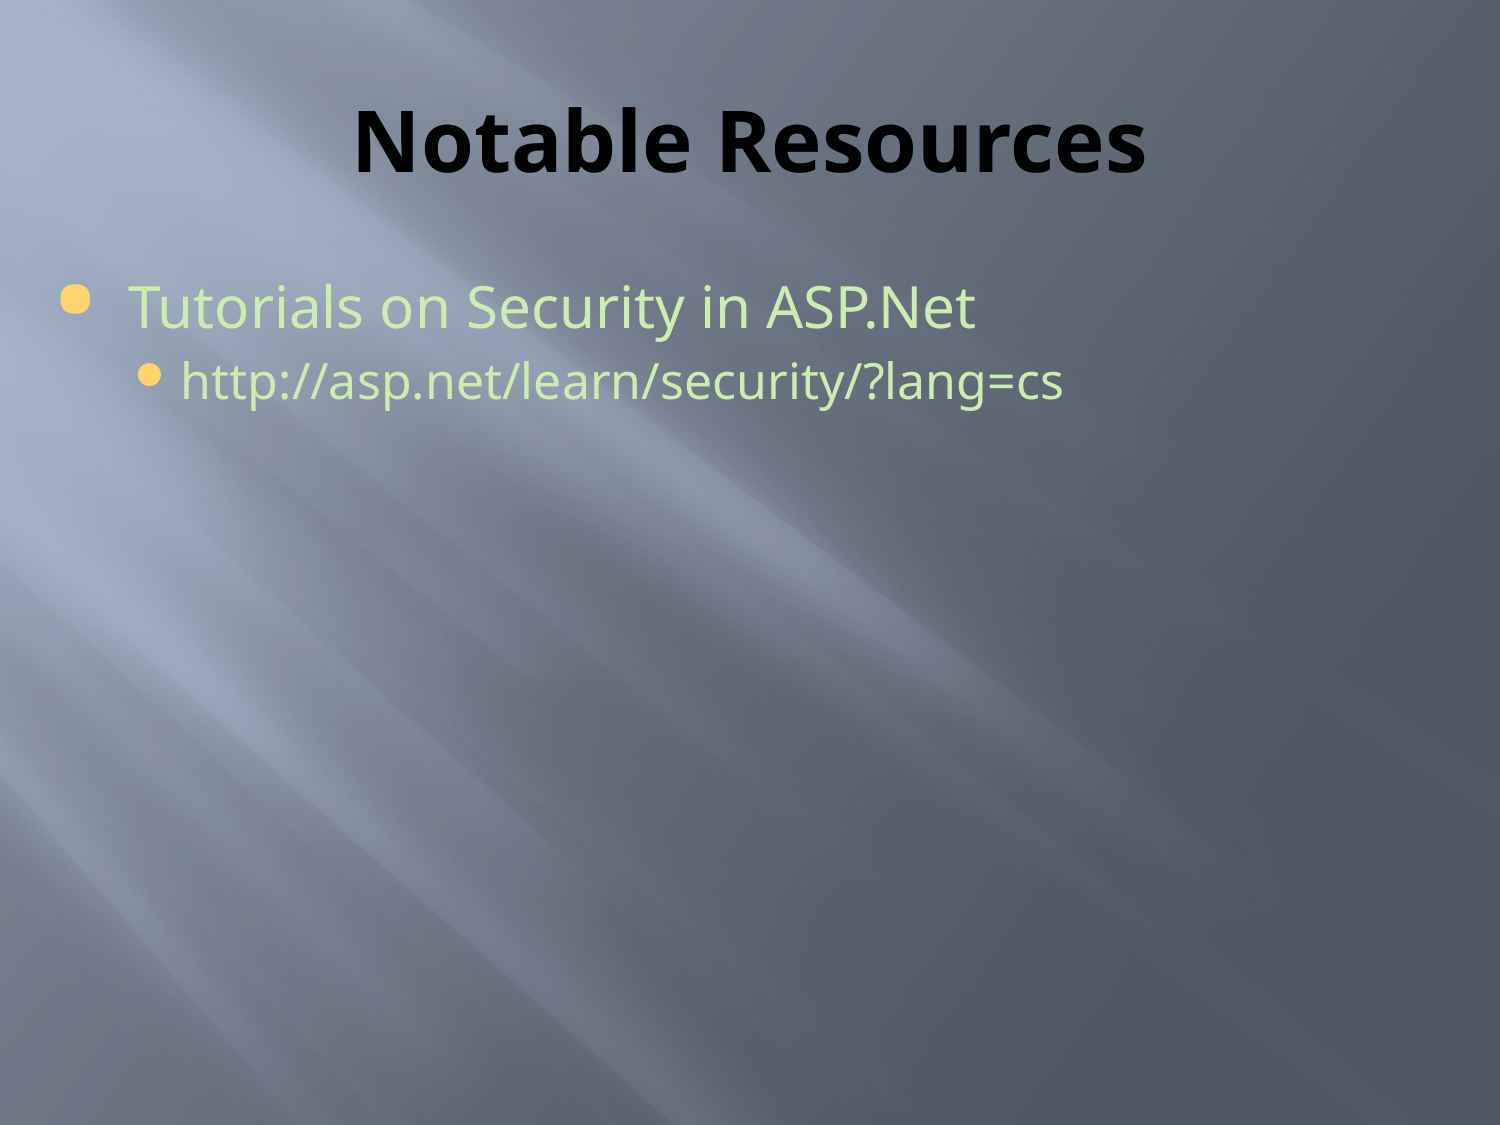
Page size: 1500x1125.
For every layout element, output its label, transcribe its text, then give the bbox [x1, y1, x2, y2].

title Notable Resources [75, 45, 1425, 233]
list Tutorials on Security in ASP.Net http://asp.net/learn/security/?lang=cs [23, 262, 1477, 1102]
